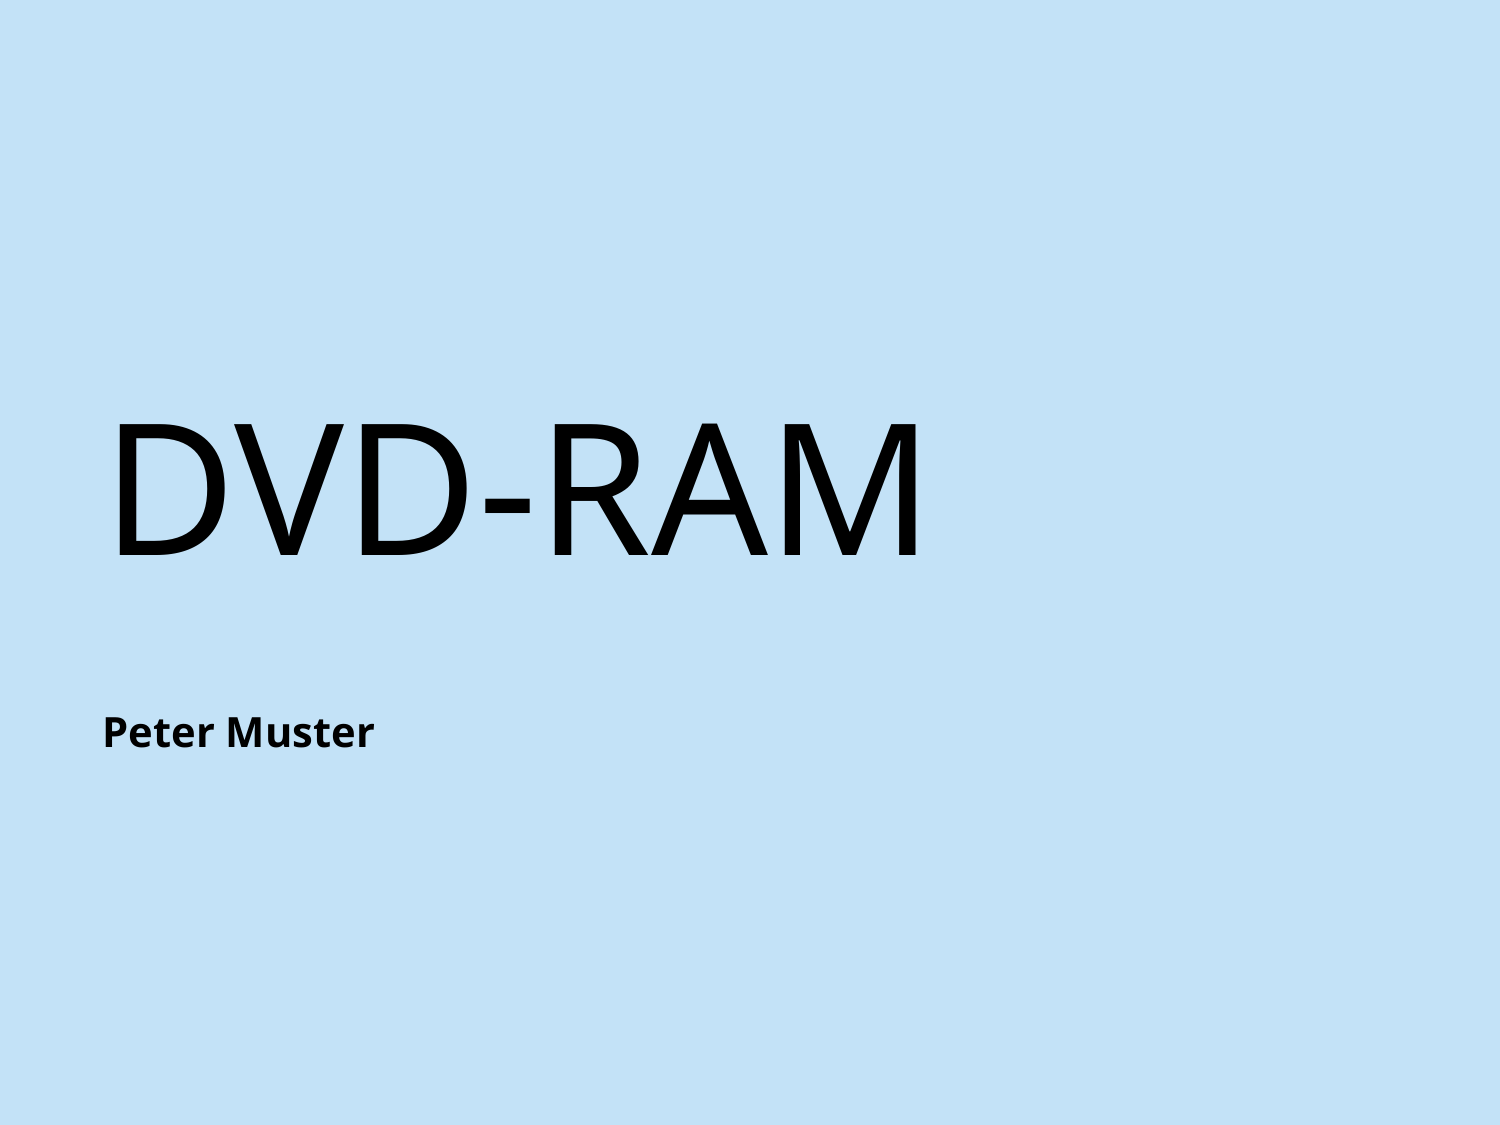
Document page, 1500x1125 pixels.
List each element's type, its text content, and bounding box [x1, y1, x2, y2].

subtitle Peter Muster [87, 698, 901, 945]
title DVD-RAM [87, 87, 1098, 600]
